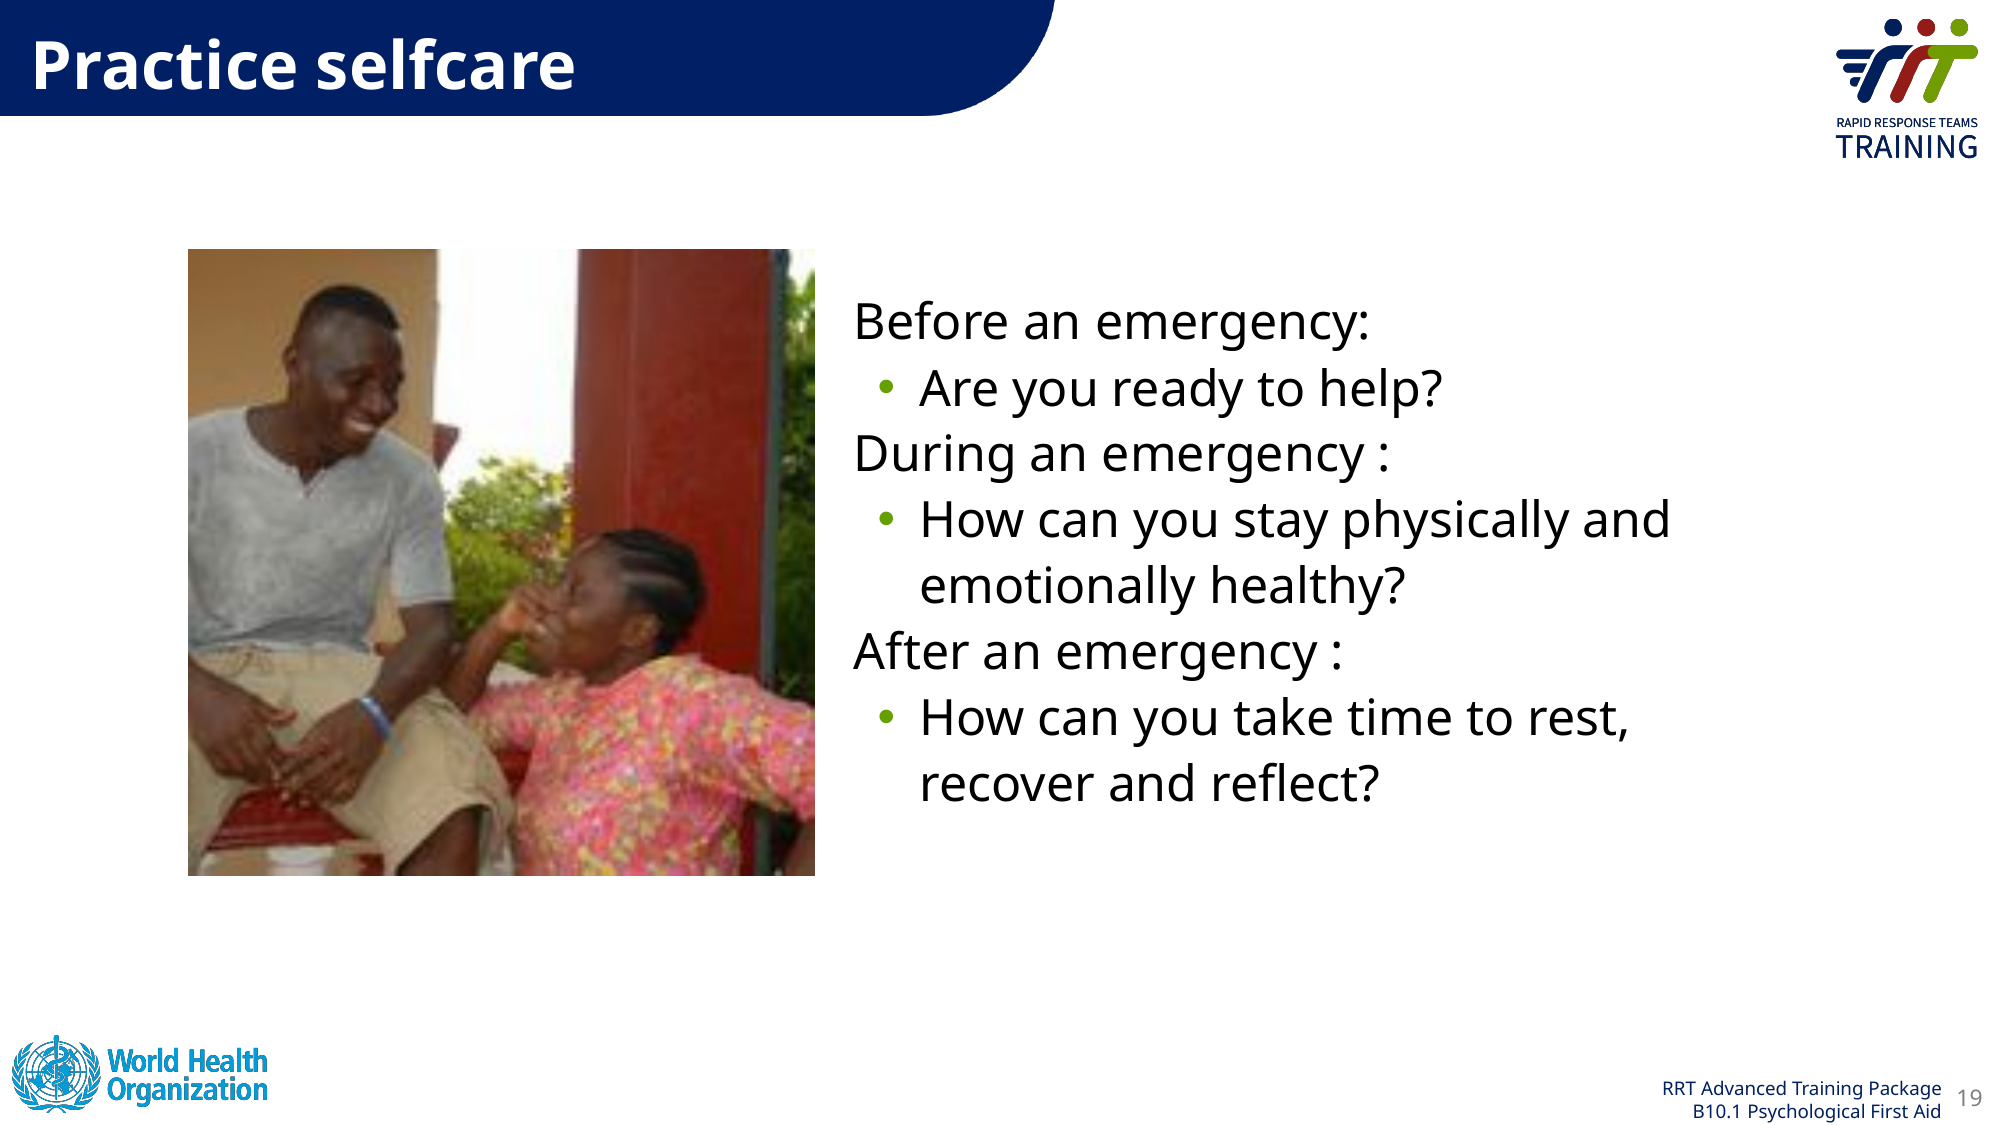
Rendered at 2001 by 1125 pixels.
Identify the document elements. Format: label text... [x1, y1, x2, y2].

picture [71, 1053, 90, 1091]
picture [12, 1035, 54, 1068]
picture [187, 249, 815, 876]
picture [0, 0, 1056, 116]
picture [12, 1083, 48, 1113]
picture [46, 1056, 54, 1062]
picture [34, 1054, 43, 1078]
picture [40, 1062, 47, 1070]
picture [22, 1062, 26, 1077]
picture [1835, 19, 1978, 167]
picture [24, 1054, 36, 1087]
picture [59, 1035, 267, 1113]
picture [50, 1108, 62, 1113]
list Before an emergency: Are you ready to help? During an emergency : How can you stay physically and emotionally healthy? After an emergency : How can you take time to rest, recover and reflect? [845, 276, 1740, 849]
picture [30, 1083, 37, 1091]
text_box Practice selfcare [22, 15, 1490, 122]
picture [36, 1088, 78, 1105]
